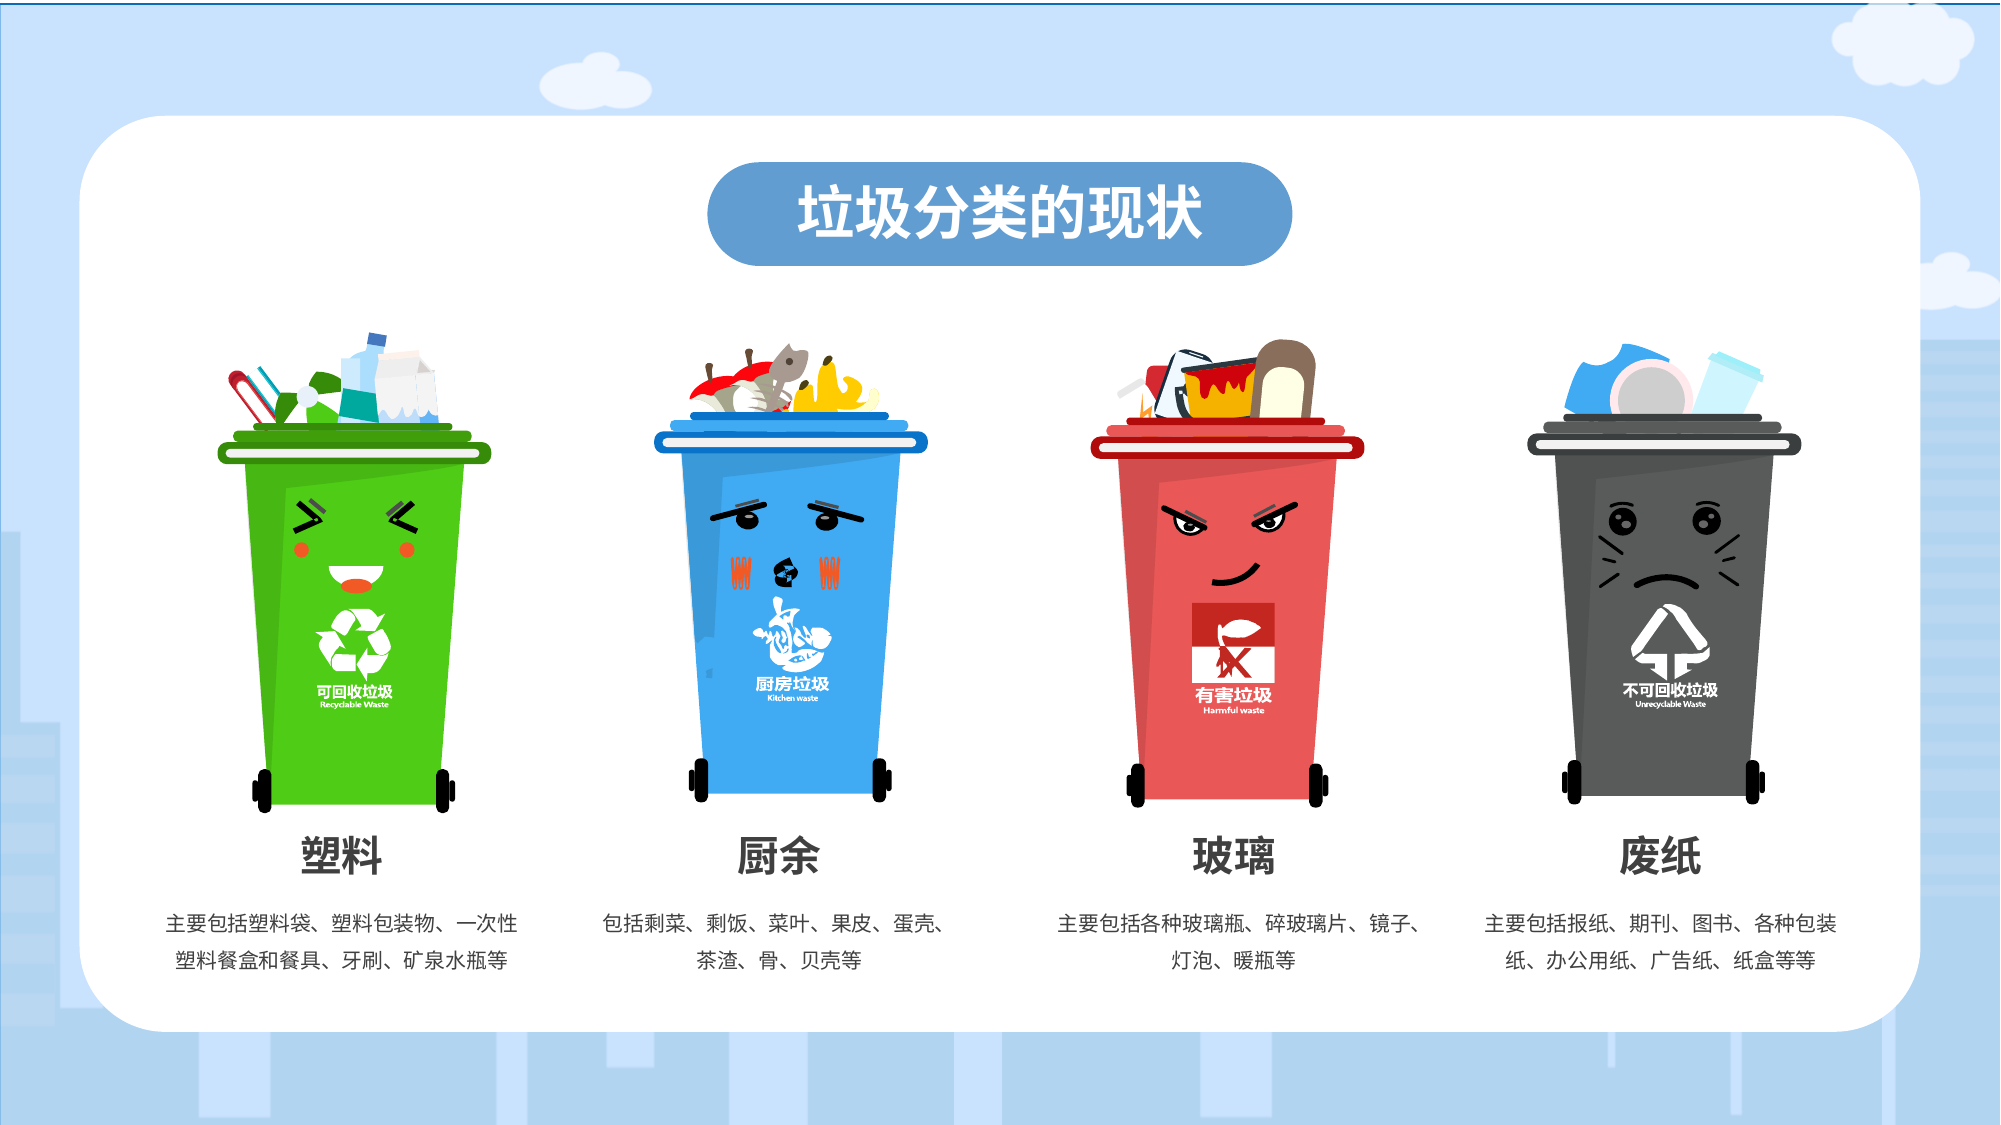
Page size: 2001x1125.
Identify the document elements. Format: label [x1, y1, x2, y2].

text_box [217, 332, 492, 814]
text_box [574, 818, 985, 973]
text_box [1029, 818, 1439, 973]
text_box [1456, 818, 1866, 973]
text_box [1527, 341, 1802, 805]
picture [0, 3, 2000, 1125]
text_box [654, 343, 928, 803]
text_box [1090, 337, 1365, 808]
text_box [137, 818, 547, 973]
